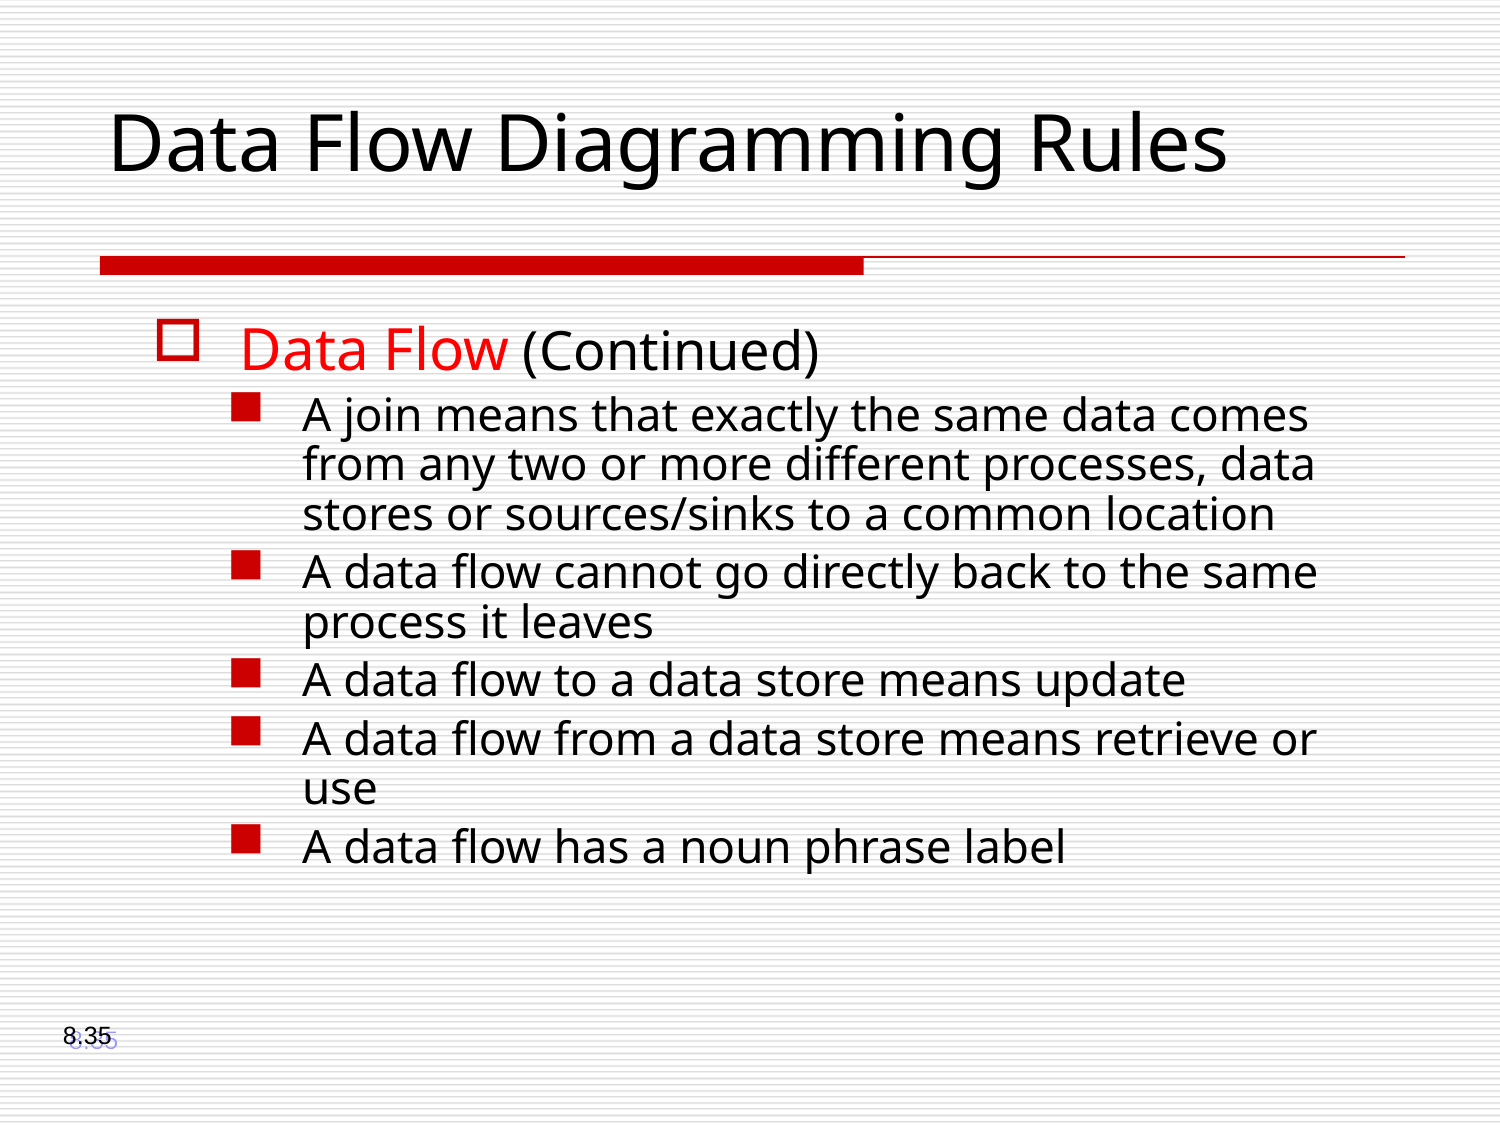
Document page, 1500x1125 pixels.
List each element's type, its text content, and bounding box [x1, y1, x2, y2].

text_box [44, 1017, 143, 1091]
text_box Data Flow (Continued) A join means that exactly the same data comes from any two or more different processes, data stores or sources/sinks to a common location A data flow cannot go directly back to the same process it leaves A data flow to a data store means update A data flow from a data store means retrieve or use A data flow has a noun phrase label [137, 312, 1413, 988]
text_box Data Flow Diagramming Rules [92, 82, 1368, 196]
picture [0, 0, 1500, 1125]
text_box 8.35 [37, 1012, 138, 1088]
